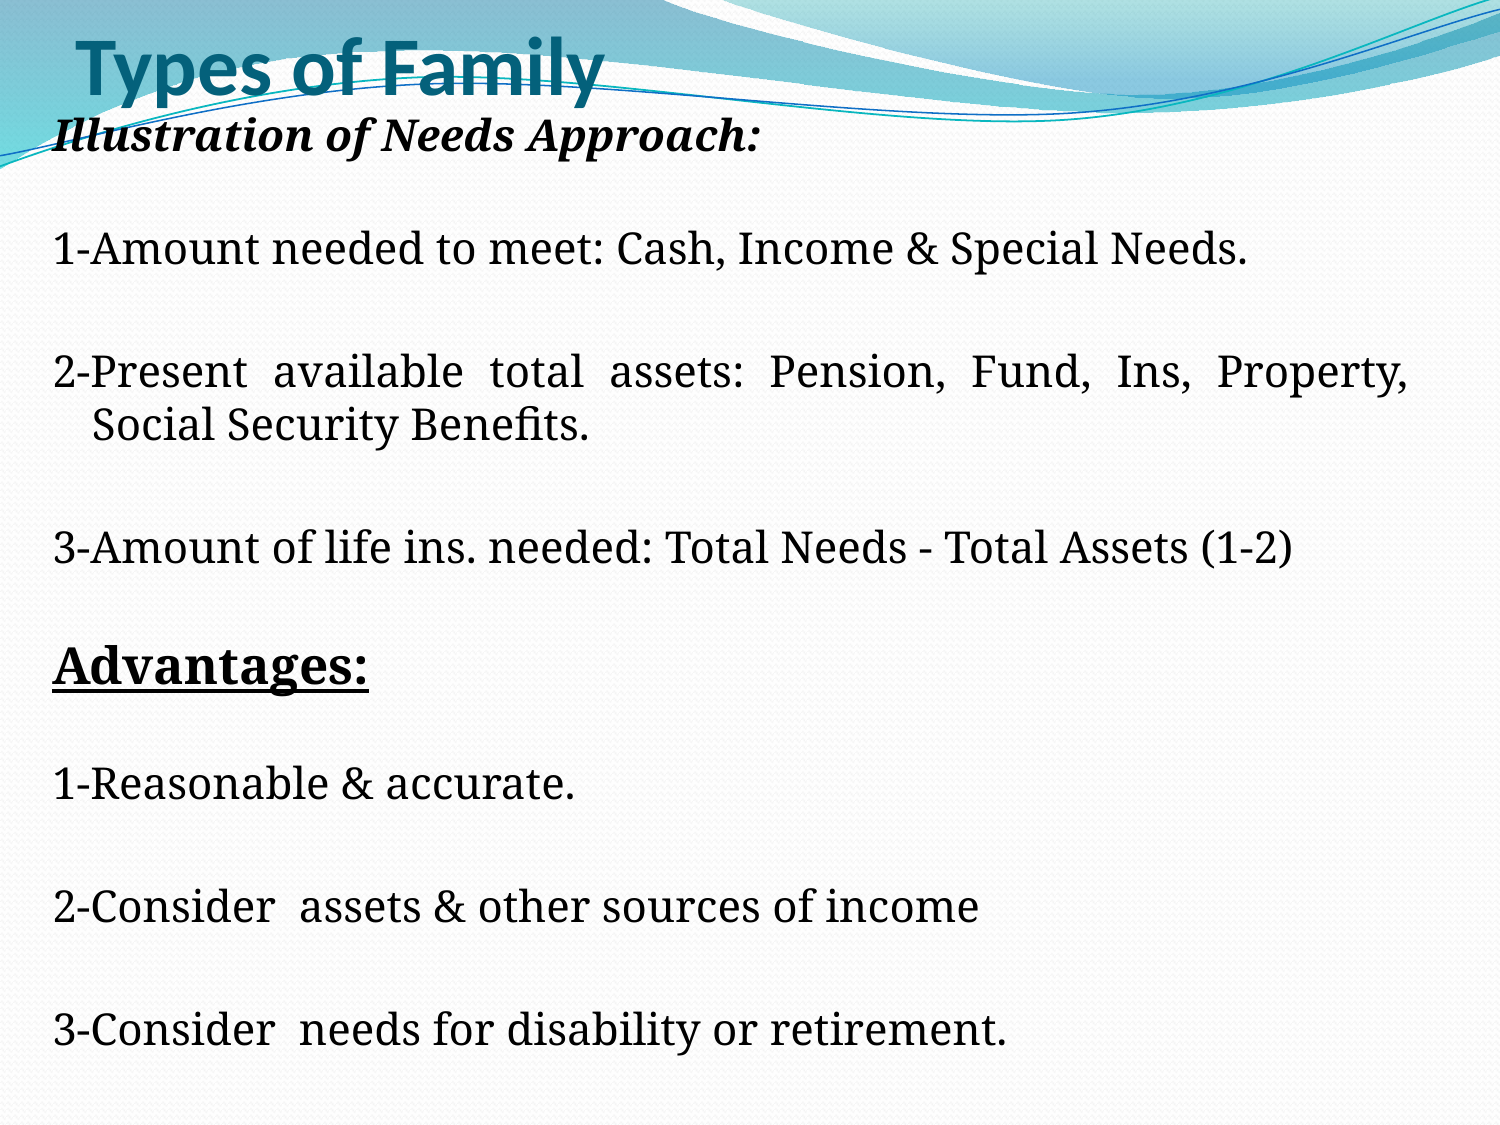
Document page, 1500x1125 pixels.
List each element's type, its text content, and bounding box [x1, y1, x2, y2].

list Illustration of Needs Approach: 1-Amount needed to meet: Cash, Income & Special Needs. 2-Present available total assets: Pension, Fund, Ins, Property, Social Security Benefits. 3-Amount of life ins. needed: Total Needs - Total Assets (1-2) Advantages: 1-Reasonable & accurate. 2-Consider assets & other sources of income 3-Consider needs for disability or retirement. [37, 99, 1425, 1088]
title Types of Family [75, 0, 1425, 99]
